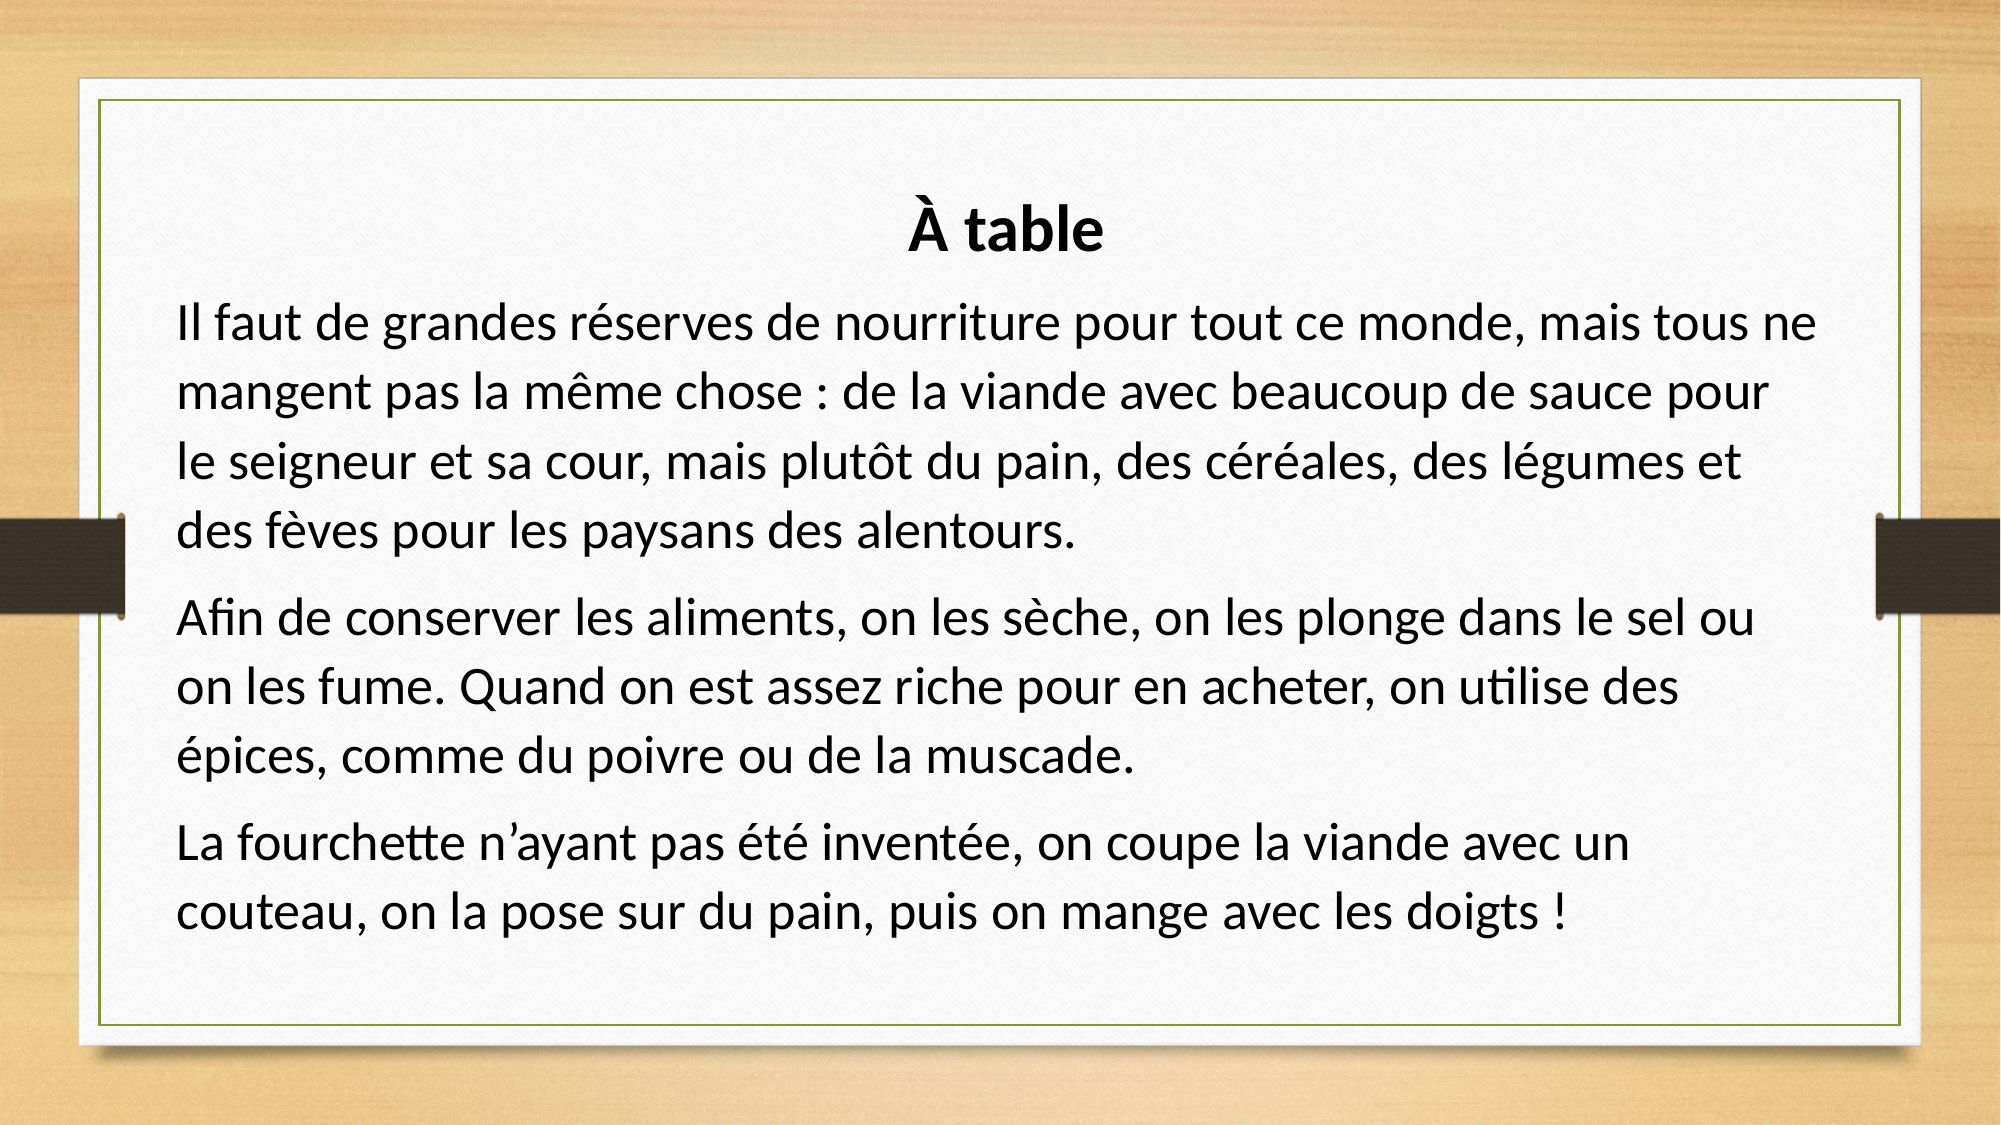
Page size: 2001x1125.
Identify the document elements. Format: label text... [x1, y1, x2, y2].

text_box À table Il faut de grandes réserves de nourriture pour tout ce monde, mais tous ne mangent pas la même chose : de la viande avec beaucoup de sauce pour le seigneur et sa cour, mais plutôt du pain, des céréales, des légumes et des fèves pour les paysans des alentours. Afin de conserver les aliments, on les sèche, on les plonge dans le sel ou on les fume. Quand on est assez riche pour en acheter, on utilise des épices, comme du poivre ou de la muscade. La fourchette n’ayant pas été inventée, on coupe la viande avec un couteau, on la pose sur du pain, puis on mange avec les doigts ! [161, 137, 1838, 948]
picture [0, 0, 2001, 1125]
